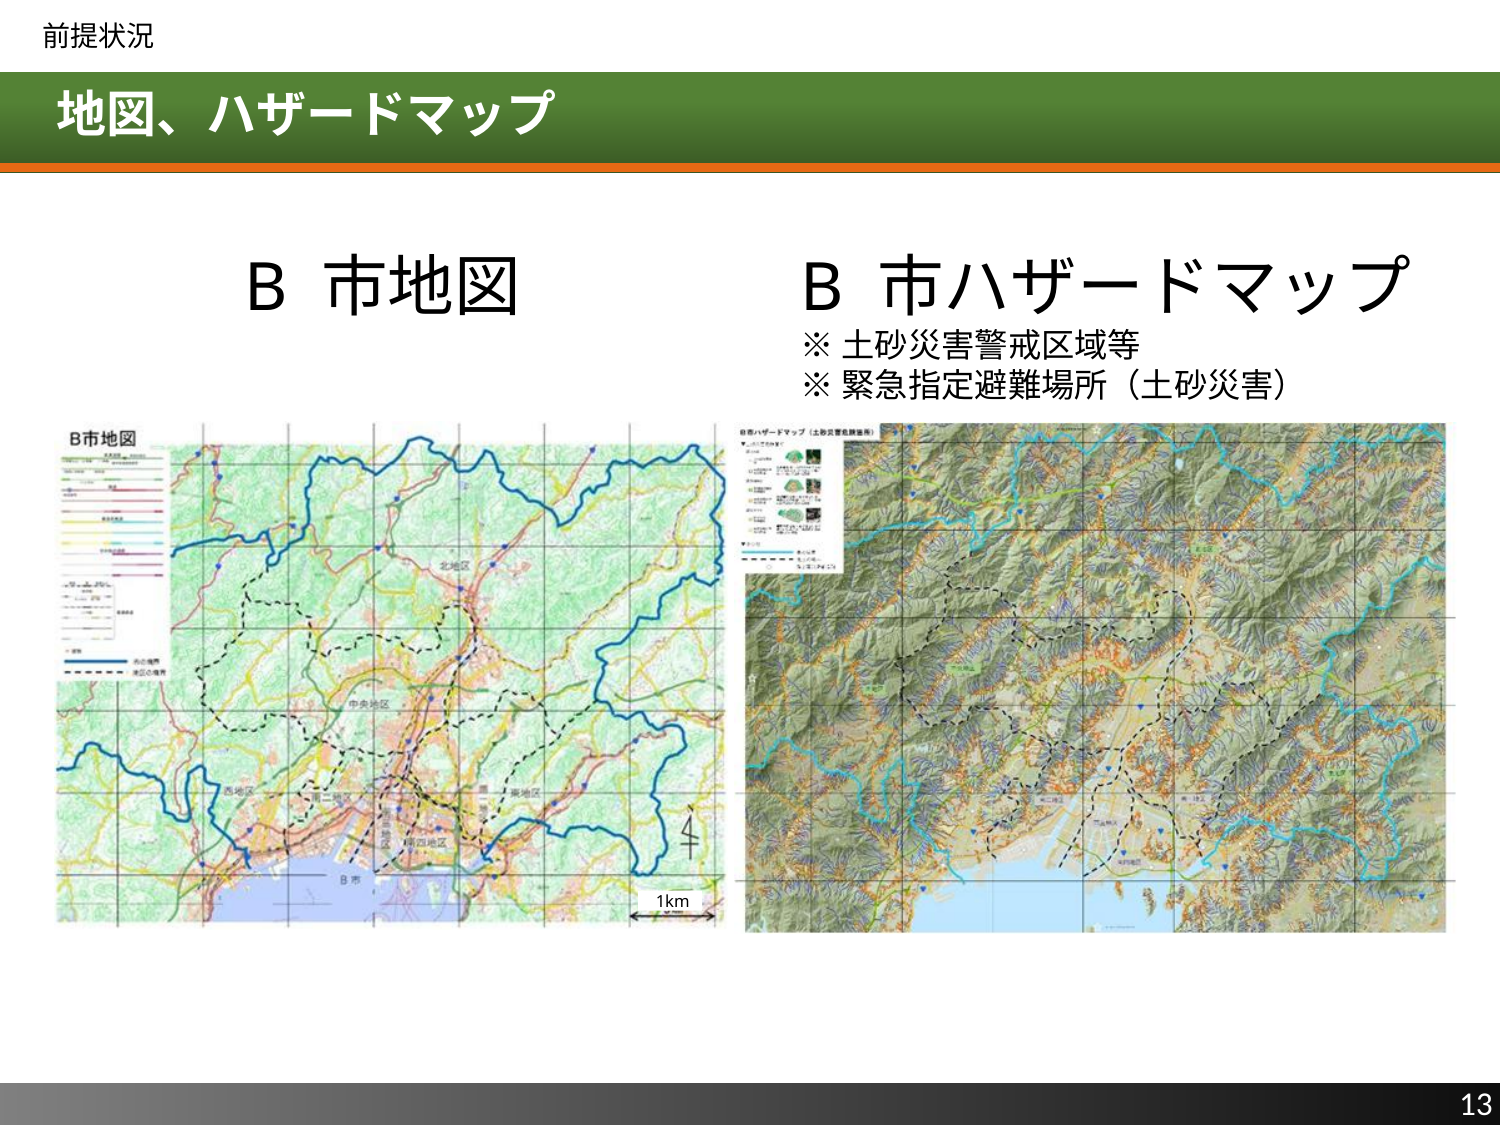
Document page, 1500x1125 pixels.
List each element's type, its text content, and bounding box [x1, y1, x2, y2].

picture [734, 422, 1457, 934]
text_box B 市ハザードマップ ※土砂災害警戒区域等 ※緊急指定避難場所（土砂災害） [785, 236, 1427, 412]
list 前提状況 [0, 14, 1500, 60]
text_box B 市地図 [229, 236, 537, 331]
slide_number 13 [1170, 1072, 1500, 1125]
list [54, 421, 728, 930]
title 地図、ハザードマップ [41, 60, 1336, 173]
